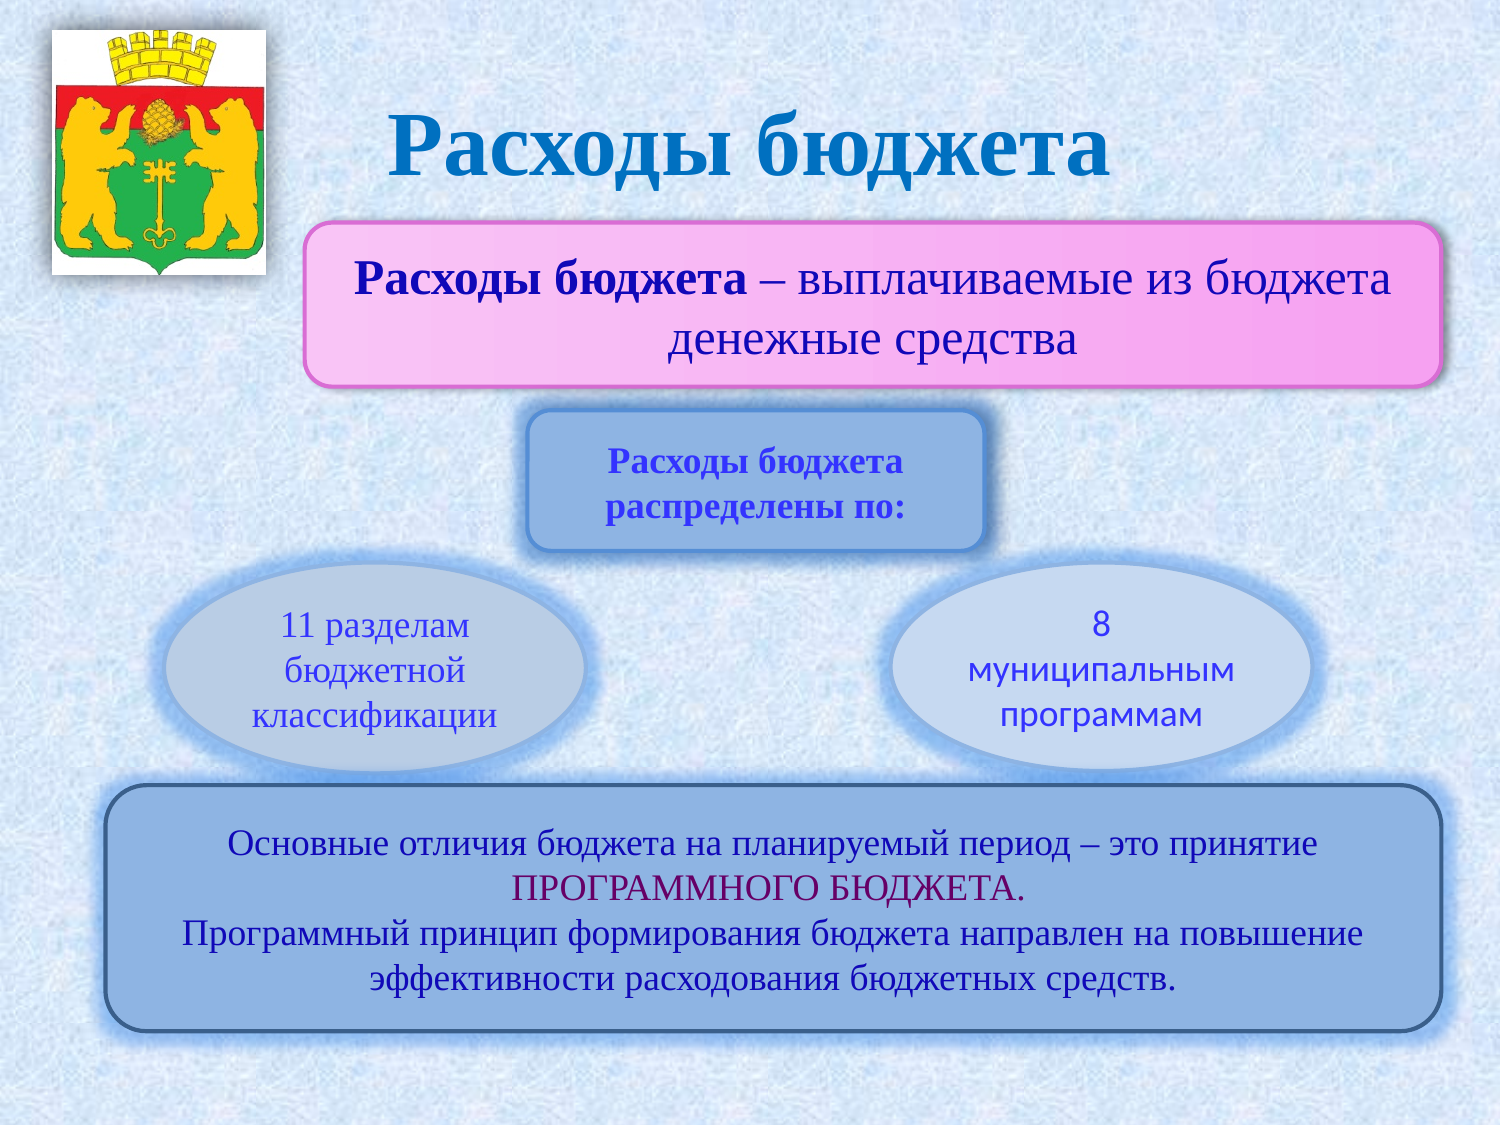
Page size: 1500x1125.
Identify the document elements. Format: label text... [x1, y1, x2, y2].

table_cell 37,1 [1050, 770, 1153, 774]
table_cell 4109,8 [307, 770, 443, 774]
table_cell 0 [275, 44, 282, 233]
picture [0, 0, 1500, 1125]
text_box 8 муниципальным программам [888, 560, 1315, 768]
title Расходы бюджета [286, 44, 1426, 233]
text_box 11 разделам бюджетной классификации [161, 560, 588, 768]
text_box Расходы бюджета распределены по: [525, 408, 987, 553]
text_box Основные отличия бюджета на планируемый период – это принятие ПРОГРАММНОГО БЮДЖЕТА. Программный принцип формирования бюджета направлен на повышение эффективности расходования бюджетных средств. [103, 783, 1444, 1034]
text_box Расходы бюджета – выплачиваемые из бюджета денежные средства [302, 220, 1444, 389]
